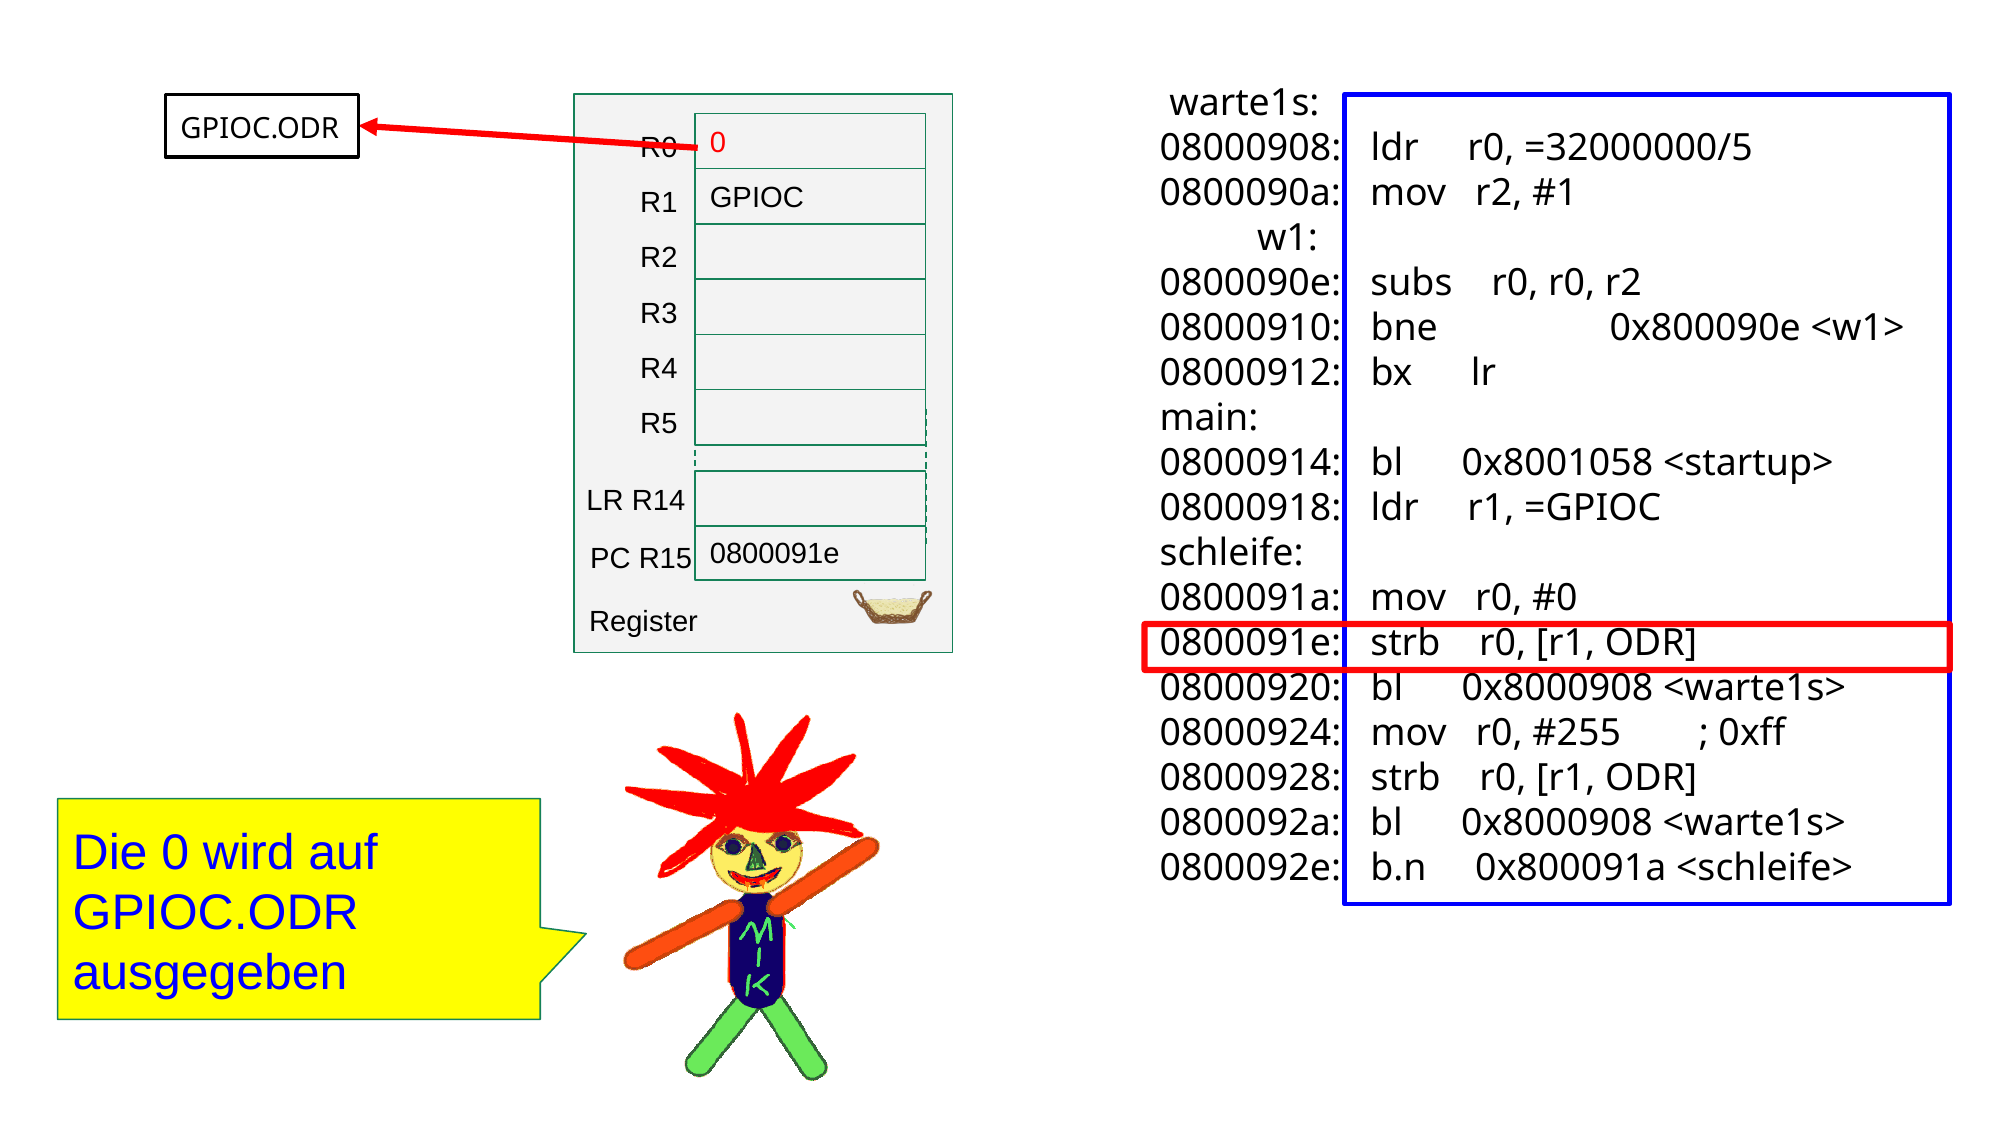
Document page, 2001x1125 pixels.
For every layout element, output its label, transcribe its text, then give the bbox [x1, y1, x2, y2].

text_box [573, 93, 953, 653]
text_box warte1s: 08000908: ldr r0, =32000000/5 0800090a: mov r2, #1 w1: 0800090e: subs r0, r0, r2 08000910: bne 0x800090e <w1> 08000912: bx lr main: 08000914: bl 0x8001058 <startup> 08000918: ldr r1, =GPIOC schleife: 0800091a: mov r0, #0 0800091e: strb r0, [r1, ODR] 08000920: bl 0x8000908 <warte1s> 08000924: mov r0, #255 ; 0xff 08000928: strb r0, [r1, ODR] 0800092a: bl 0x8000908 <warte1s> 0800092e: b.n 0x800091a <schleife> [1144, 670, 1344, 904]
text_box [358, 125, 699, 149]
text_box [1344, 94, 1950, 624]
text_box GPIOC.ODR [165, 94, 359, 157]
text_box [1144, 624, 1950, 670]
text_box [1344, 670, 1950, 904]
text_box warte1s: 08000908: ldr r0, =32000000/5 0800090a: mov r2, #1 w1: 0800090e: subs r0, r0, r2 08000910: bne 0x800090e <w1> 08000912: bx lr main: 08000914: bl 0x8001058 <startup> 08000918: ldr r1, =GPIOC schleife: 0800091a: mov r0, #0 0800091e: strb r0, [r1, ODR] 08000920: bl 0x8000908 <warte1s> 08000924: mov r0, #255 ; 0xff 08000928: strb r0, [r1, ODR] 0800092a: bl 0x8000908 <warte1s> 0800092e: b.n 0x800091a <schleife> [1144, 70, 1950, 624]
text_box Die 0 wird auf GPIOC.ODR ausgegeben [57, 798, 587, 1020]
picture [596, 703, 897, 1089]
